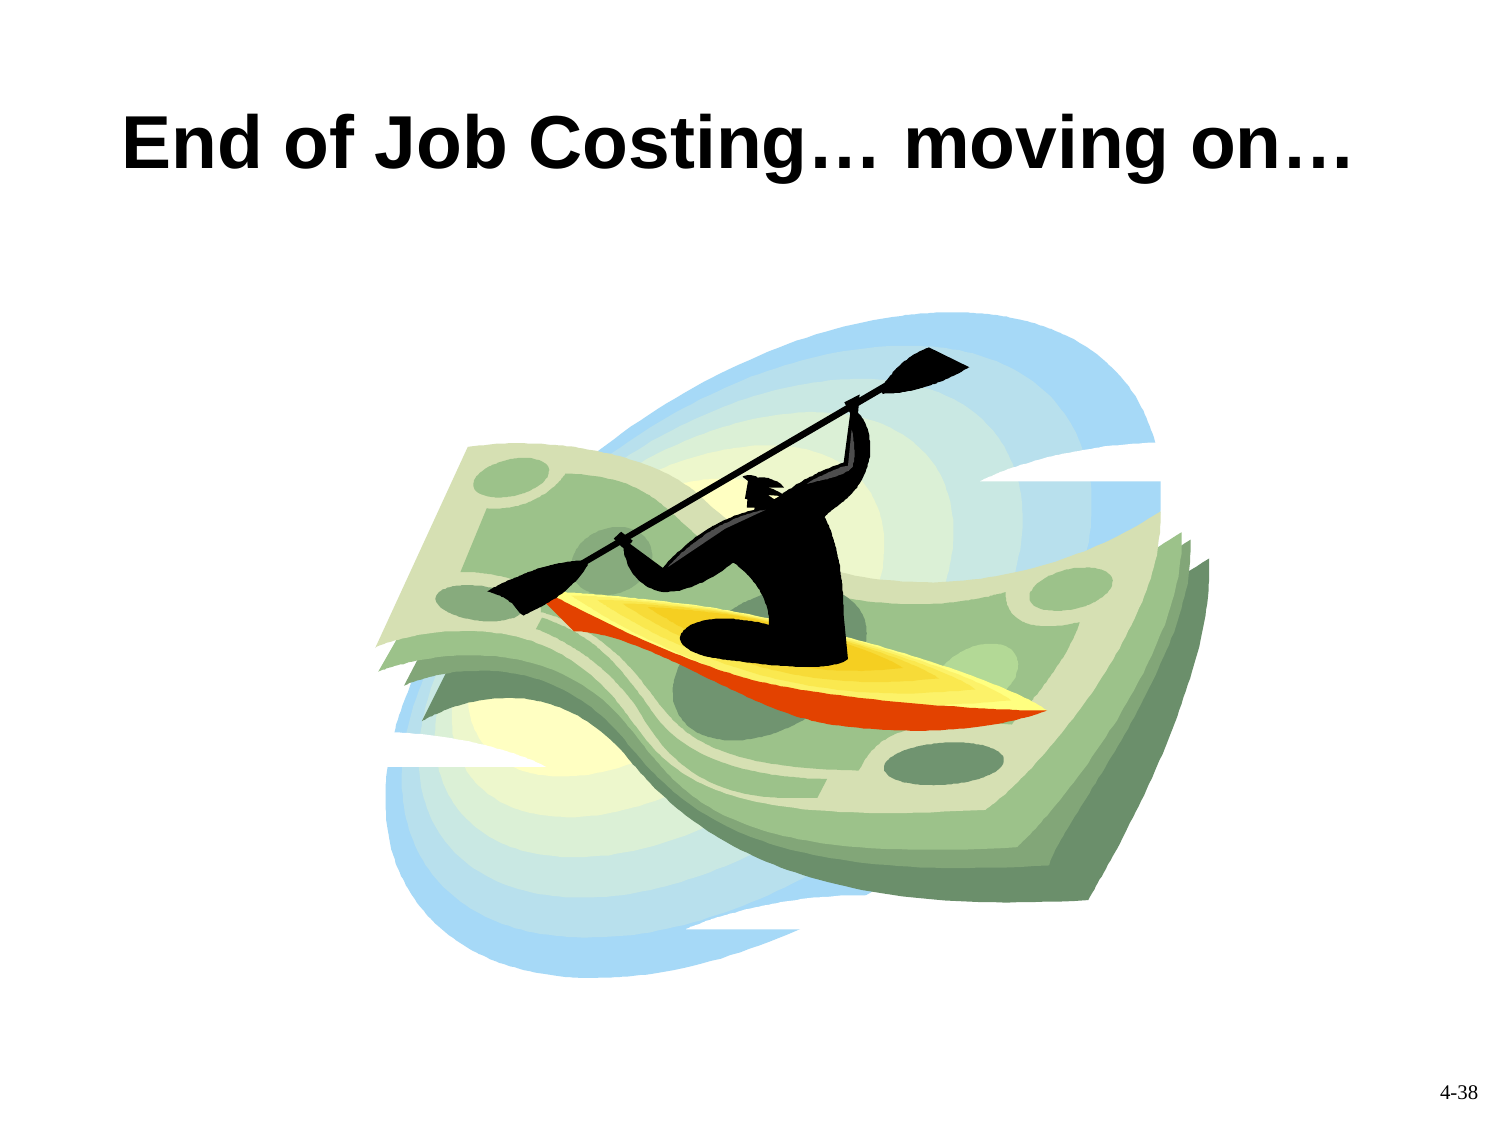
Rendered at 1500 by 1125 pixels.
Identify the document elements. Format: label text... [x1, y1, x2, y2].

picture [374, 312, 1210, 979]
text_box 4-38 [1417, 1068, 1494, 1114]
title End of Job Costing… moving on… [74, 44, 1426, 233]
